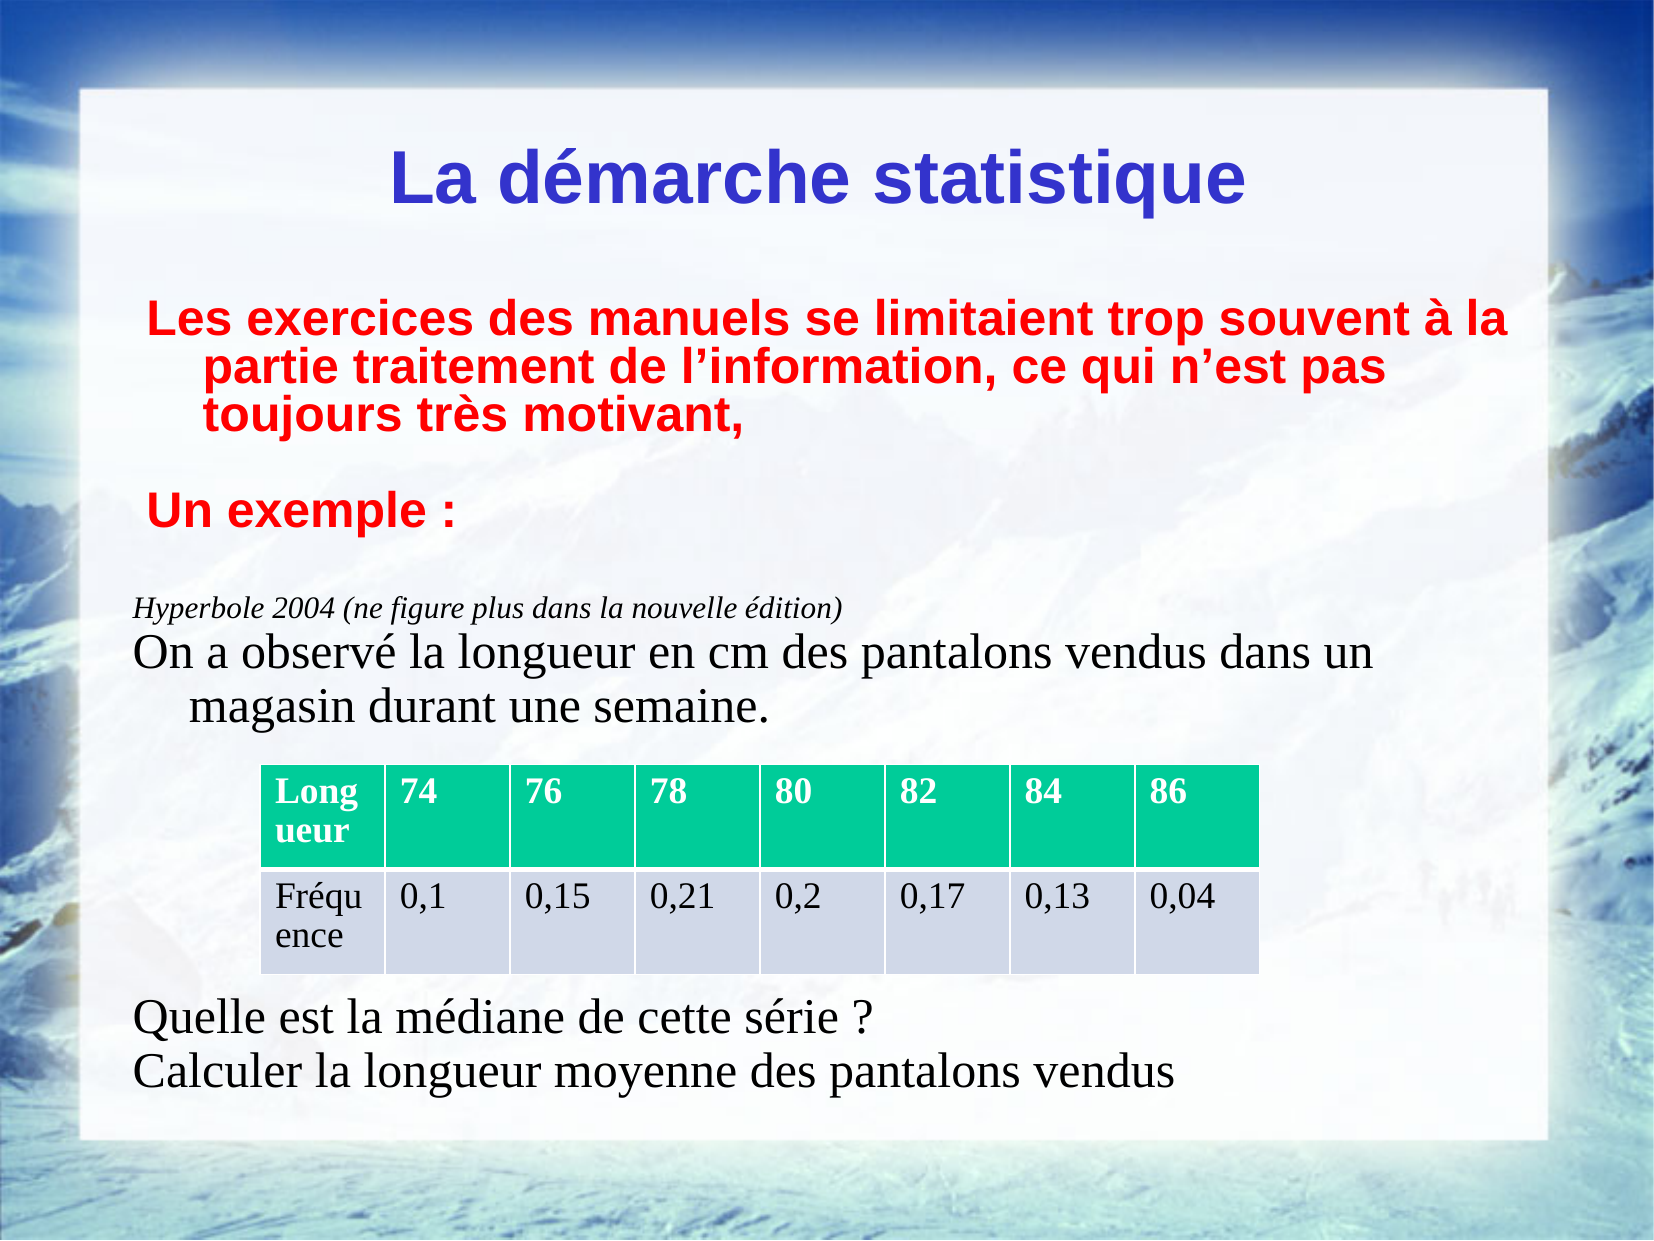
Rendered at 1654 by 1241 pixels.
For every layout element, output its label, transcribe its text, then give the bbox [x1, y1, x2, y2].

text_box Hyperbole 2004 (ne figure plus dans la nouvelle édition) On a observé la longueur en cm des pantalons vendus dans un magasin durant une semaine. Quelle est la médiane de cette série ? Calculer la longueur moyenne des pantalons vendus [117, 584, 1536, 1055]
table_cell 0,21 [636, 872, 759, 974]
table_header 74 [386, 765, 509, 867]
list Les exercices des manuels se limitaient trop souvent à la partie traitement de l’information, ce qui n’est pas toujours très motivant, Un exemple : [129, 289, 1574, 538]
table_header 80 [761, 765, 884, 867]
table_header 78 [636, 765, 759, 867]
table_header 82 [886, 765, 1009, 867]
table_header 76 [511, 765, 634, 867]
table_header 86 [1136, 765, 1259, 867]
table_cell 0,2 [761, 872, 884, 974]
table_cell 0,15 [511, 872, 634, 974]
picture [0, 0, 1654, 1240]
title La démarche statistique [84, 98, 1574, 348]
table_cell 0,13 [1011, 872, 1134, 974]
table_cell 0,04 [1136, 872, 1259, 974]
table_header 84 [1011, 765, 1134, 867]
table_cell Fréquence [261, 872, 384, 974]
table_header Longueur [261, 765, 384, 867]
table_cell 0,1 [386, 872, 509, 974]
table_cell 0,17 [886, 872, 1009, 974]
